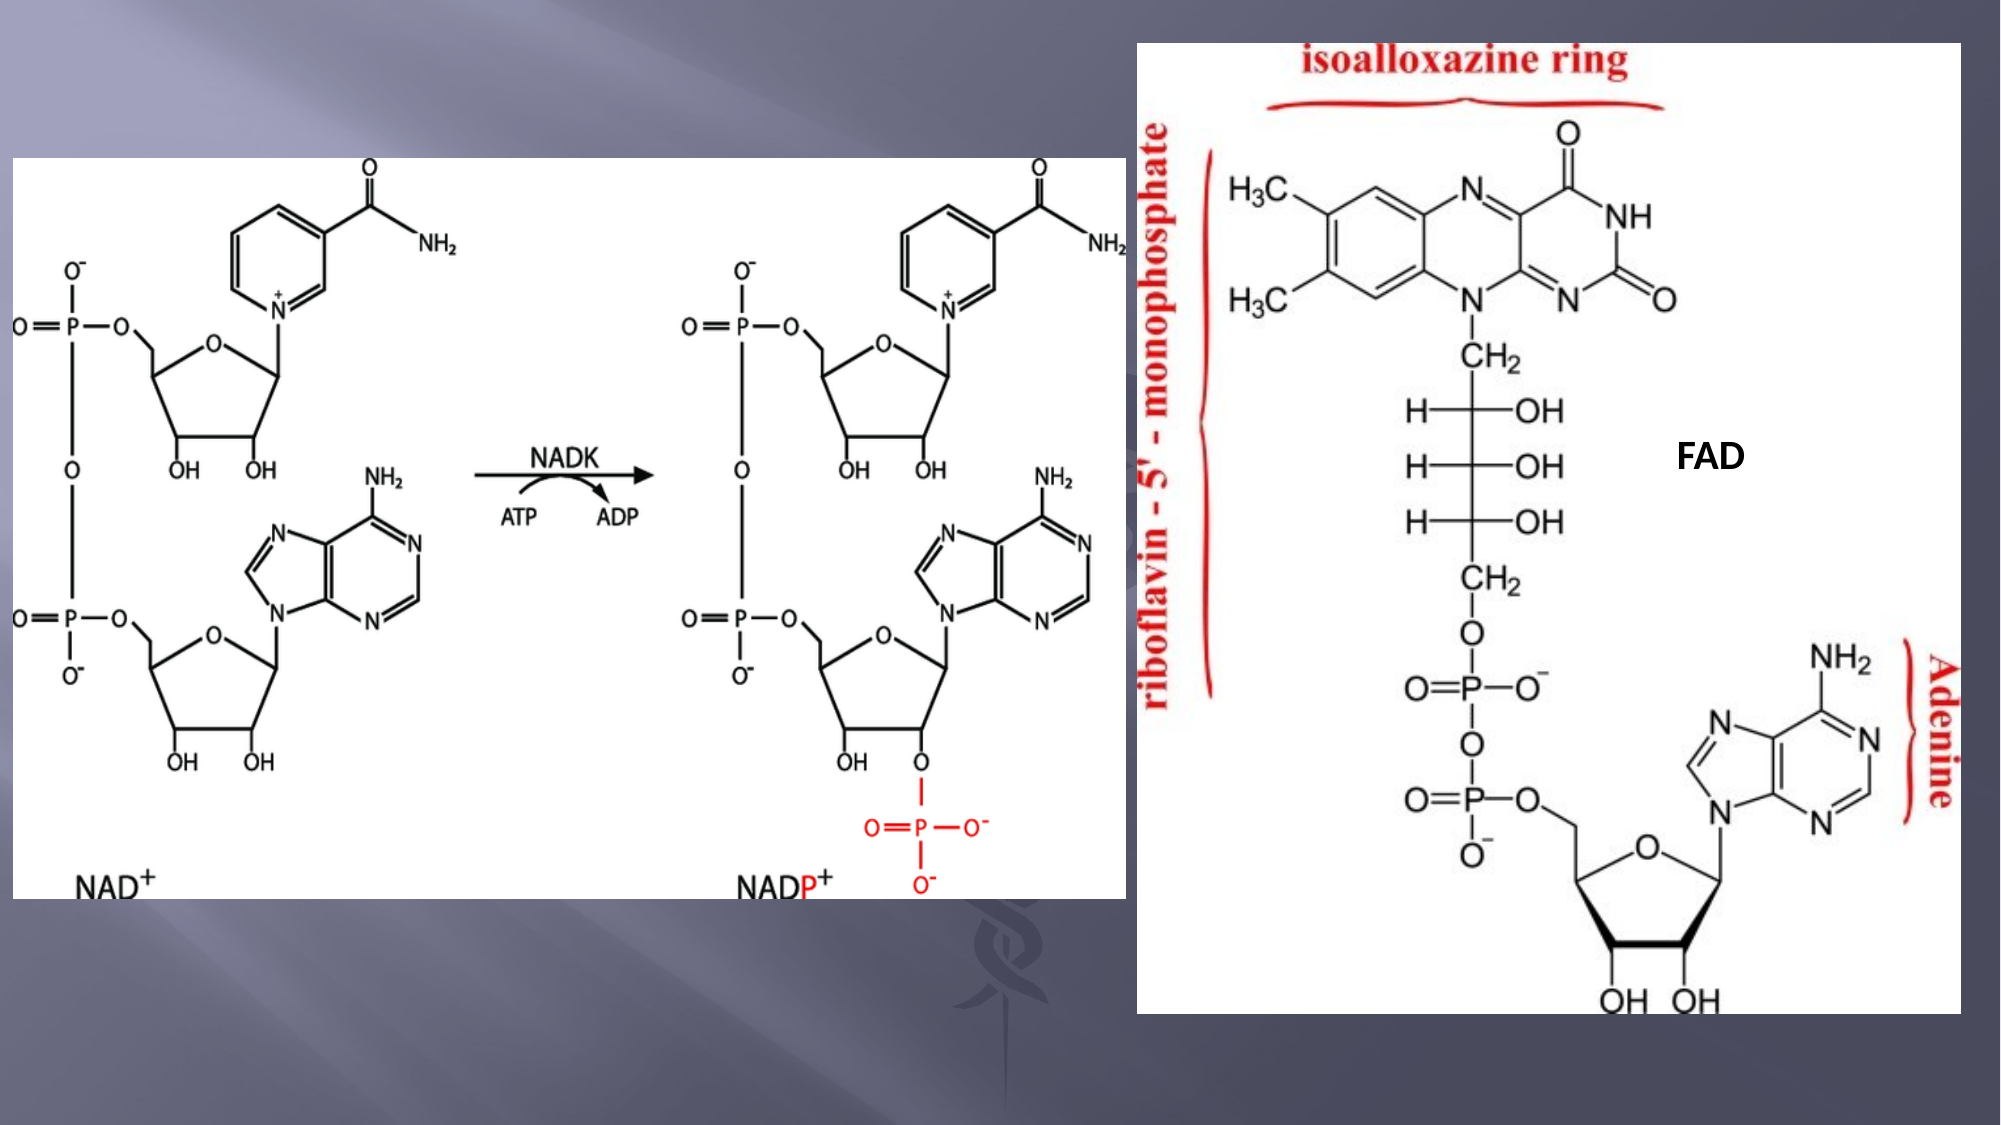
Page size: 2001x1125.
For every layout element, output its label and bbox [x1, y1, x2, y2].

picture [1137, 43, 1961, 1014]
list [13, 158, 1126, 899]
